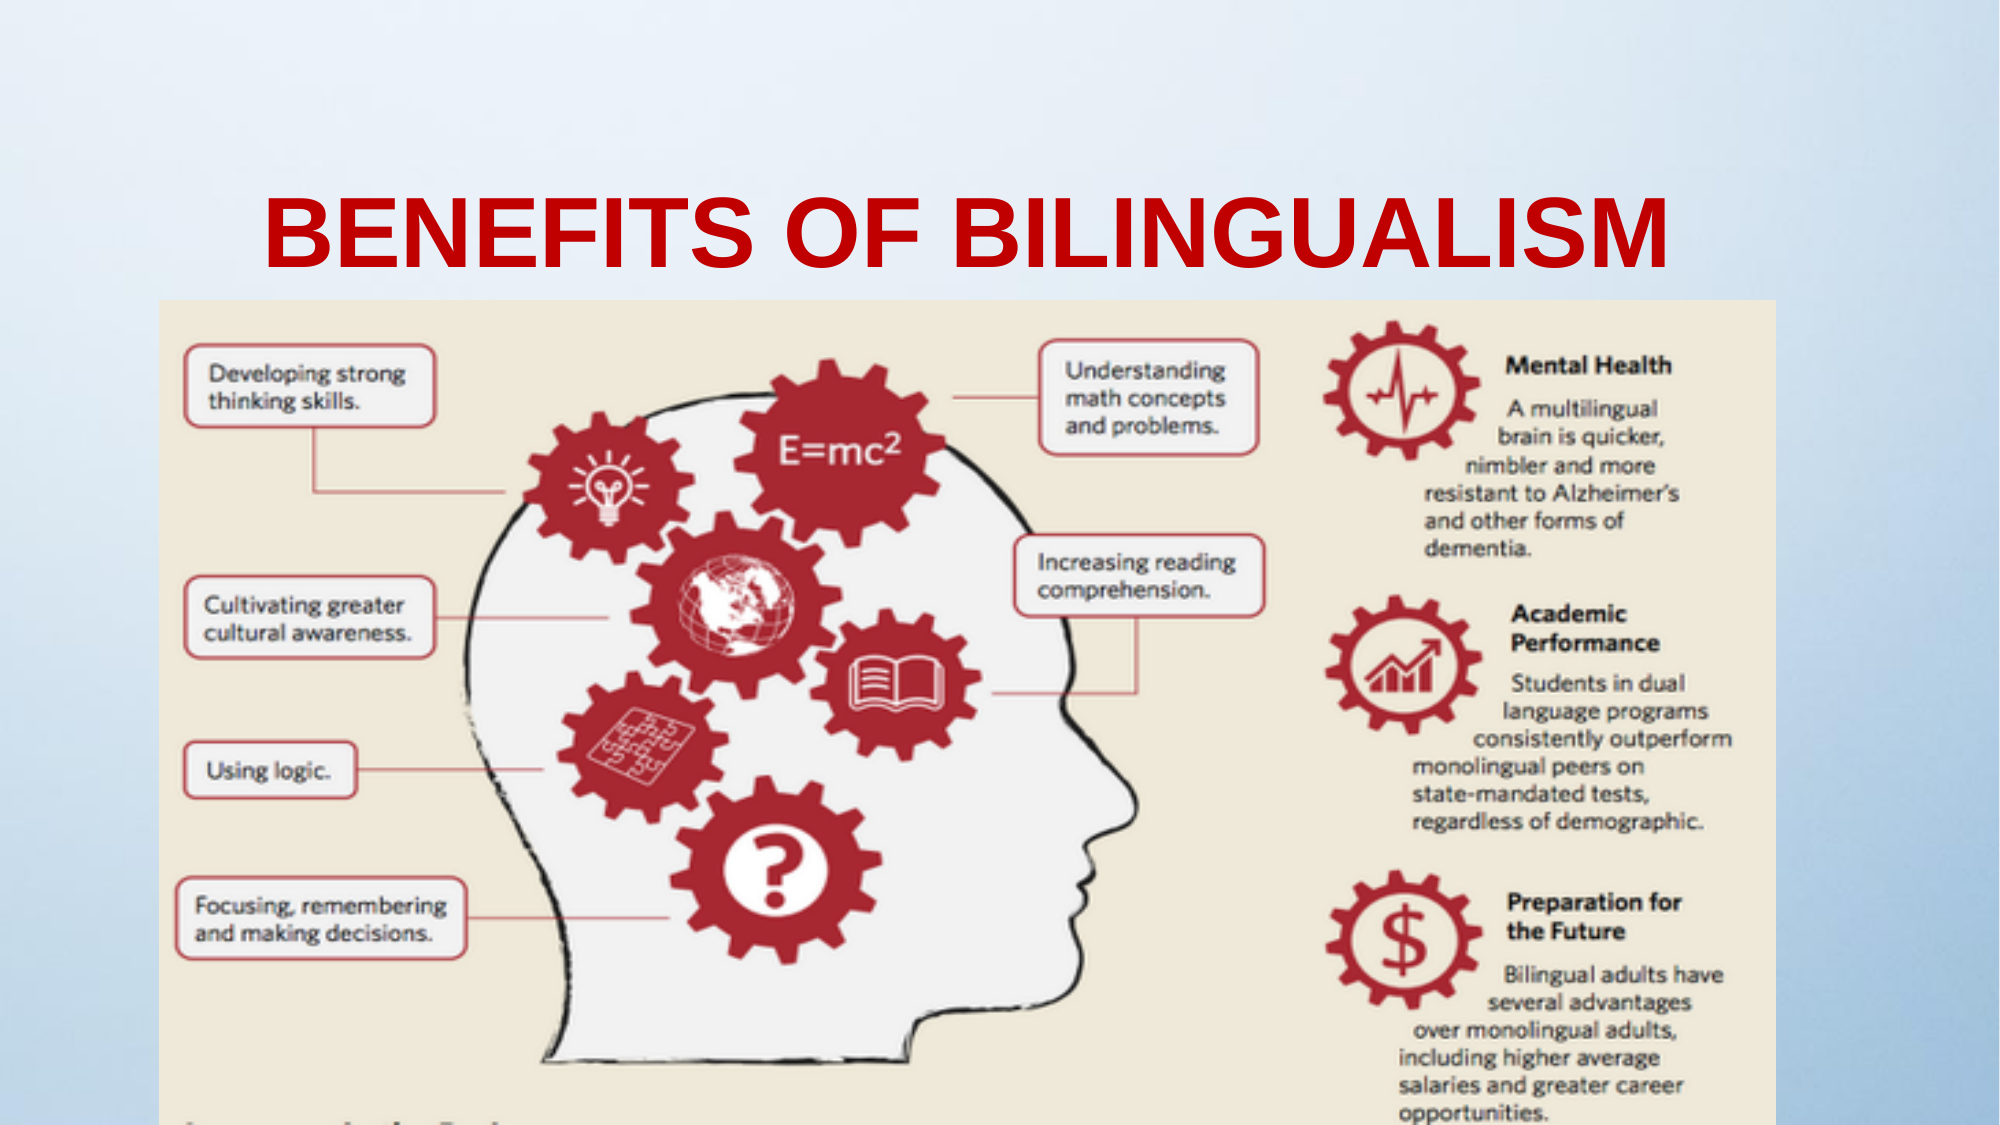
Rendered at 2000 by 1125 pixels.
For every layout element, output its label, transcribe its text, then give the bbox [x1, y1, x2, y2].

text_box BENEFITS OF BILINGUALISM [159, 152, 1776, 299]
picture [0, 0, 2000, 1125]
